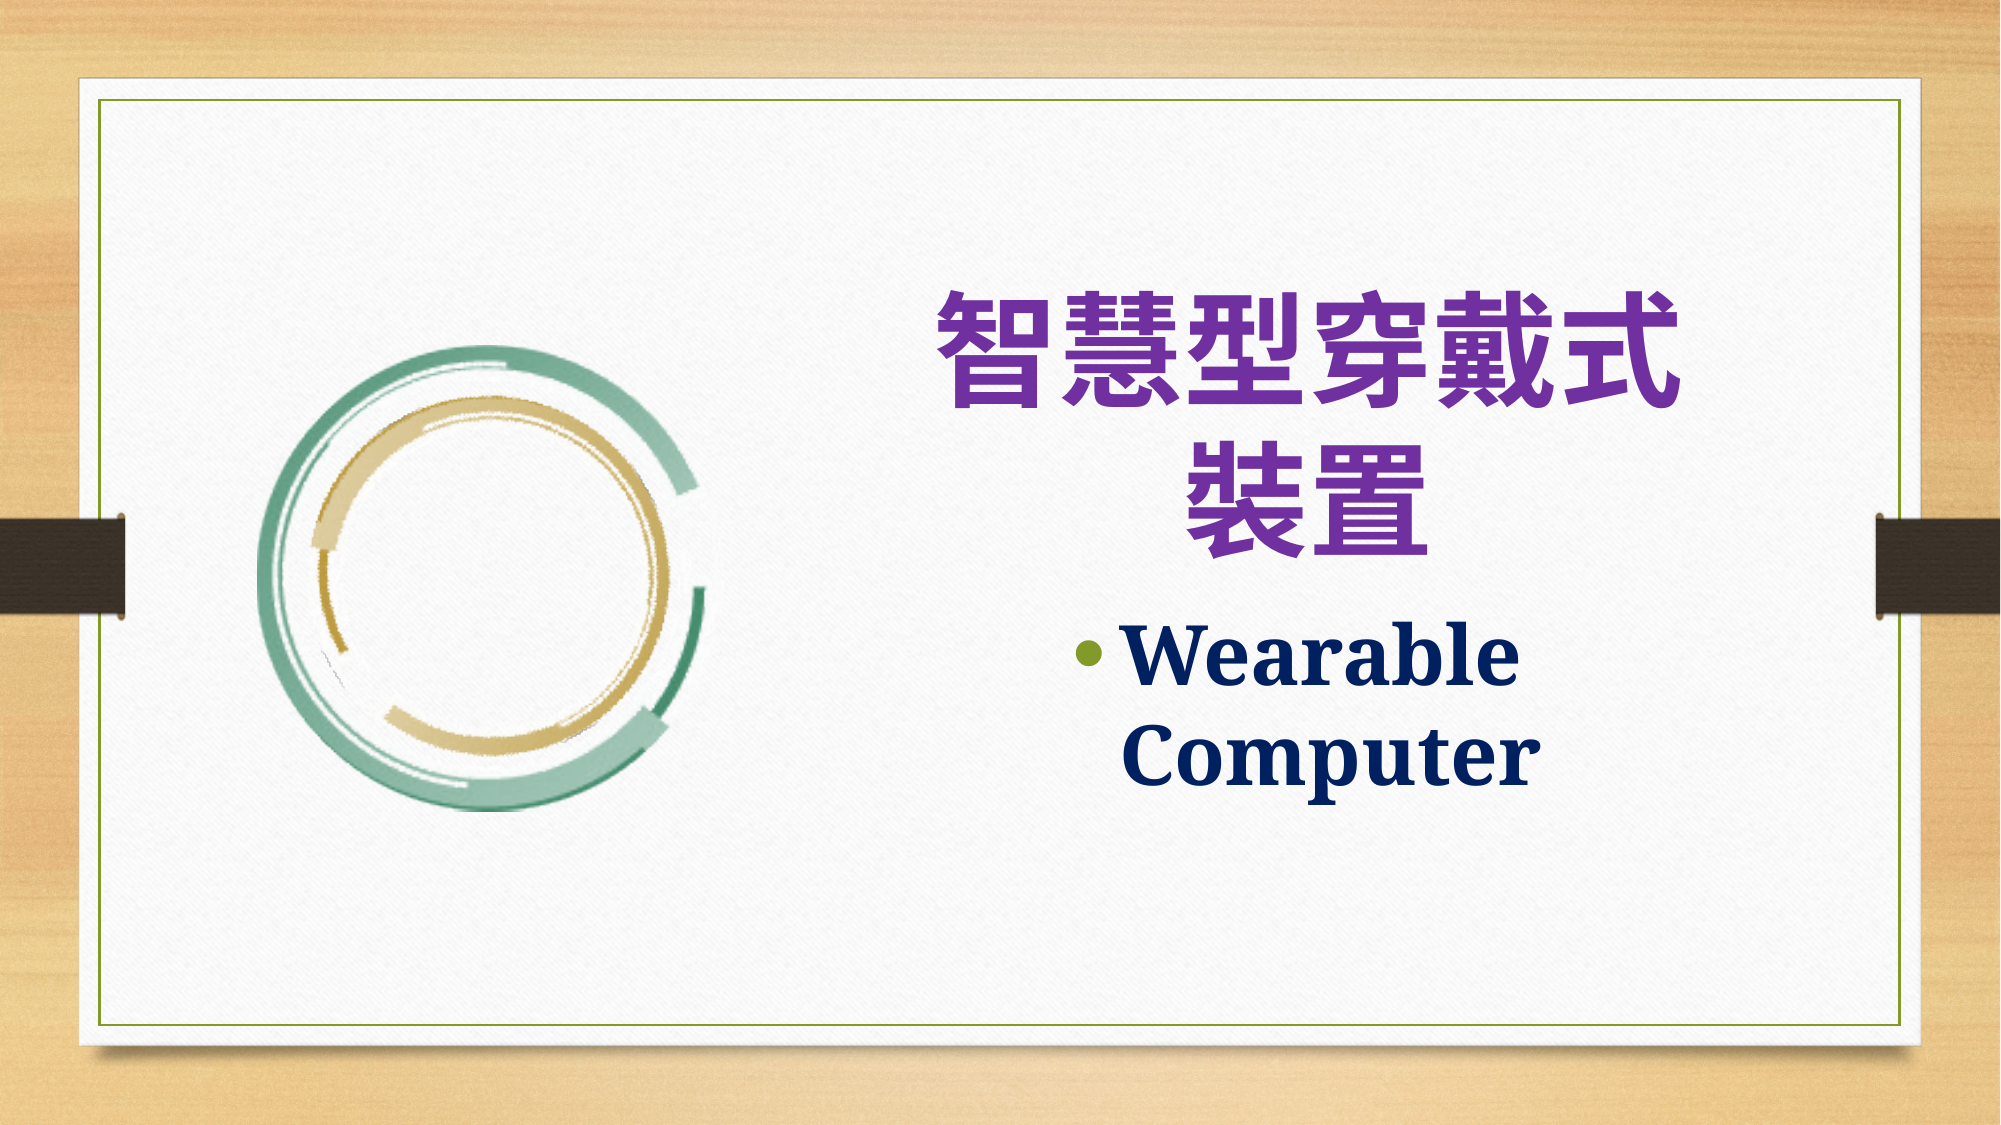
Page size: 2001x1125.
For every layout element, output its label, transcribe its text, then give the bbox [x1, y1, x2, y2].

picture [0, 0, 2001, 1125]
subtitle Wearable Computer [1057, 595, 1667, 812]
title 智慧型穿戴式 裝置 [749, 298, 1868, 547]
